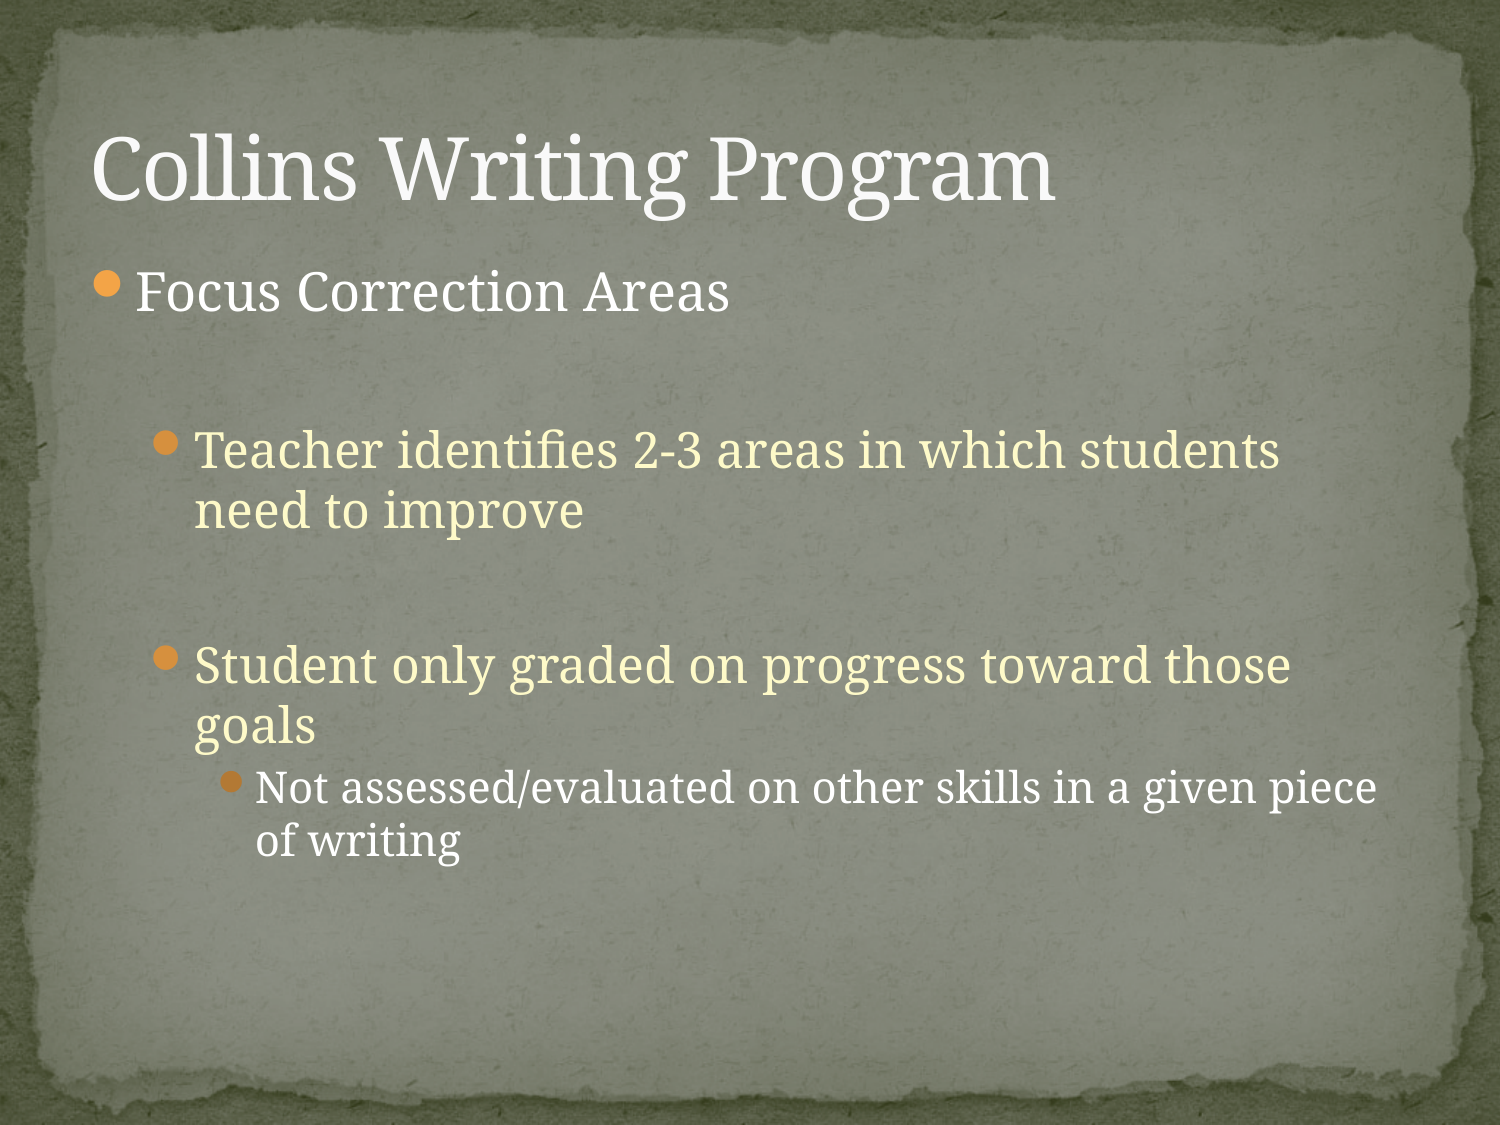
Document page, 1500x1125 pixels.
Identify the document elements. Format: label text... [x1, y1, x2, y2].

list Focus Correction Areas Teacher identifies 2-3 areas in which students need to improve Student only graded on progress toward those goals Not assessed/evaluated on other skills in a given piece of writing [75, 249, 1425, 1000]
title Collins Writing Program [74, 24, 1425, 225]
